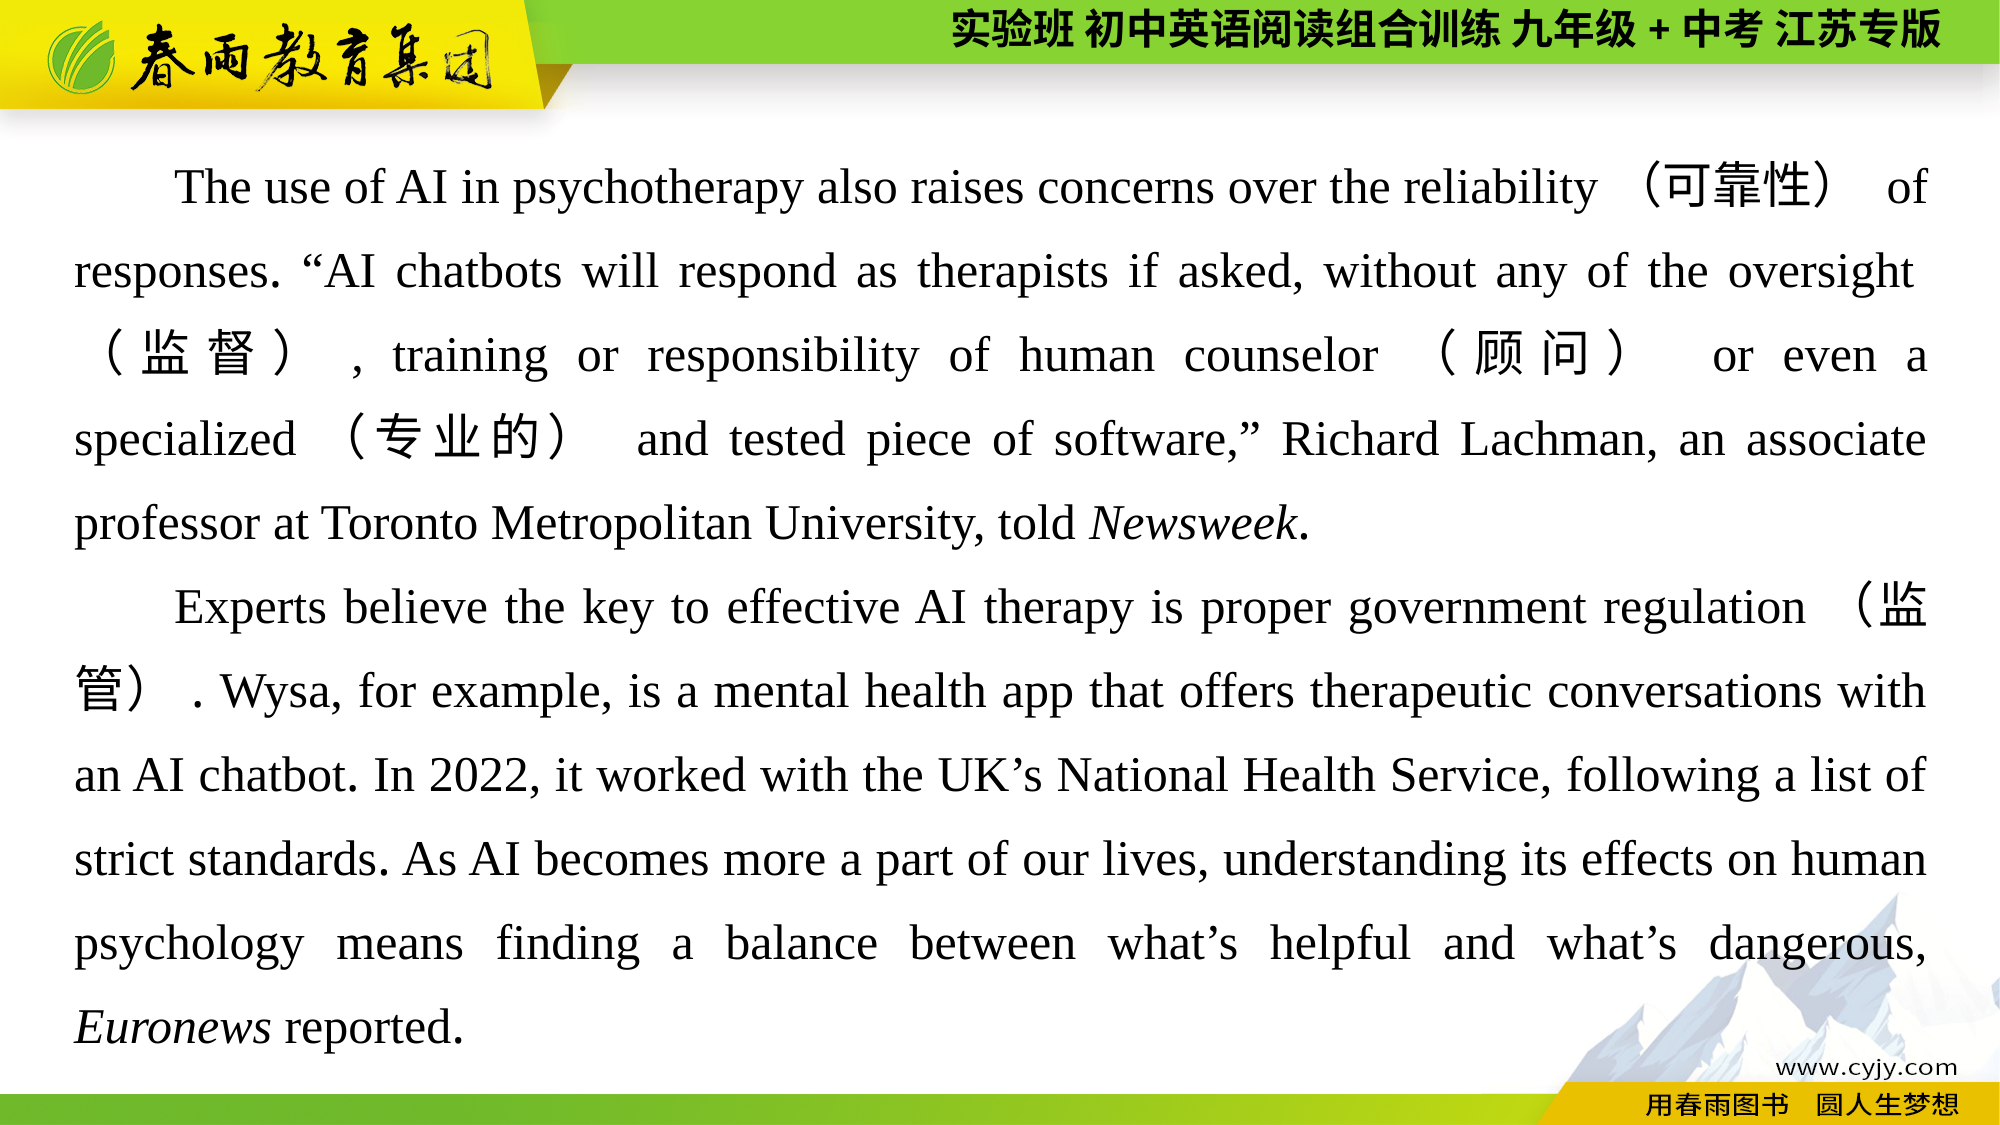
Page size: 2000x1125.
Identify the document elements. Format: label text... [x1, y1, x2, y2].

picture [0, 0, 2000, 1125]
list The use of AI in psychotherapy also raises concerns over the reliability（可靠性） of responses. “AI chatbots will respond as therapists if asked, without any of the oversight（监督）, training or responsibility of human counselor（顾问） or even a specialized（专业的） and tested piece of software,” Richard Lachman, an associate professor at Toronto Metropolitan University, told Newsweek. Experts believe the key to effective AI therapy is proper government regulation（监管）. Wysa, for example, is a mental health app that offers therapeutic conversations with an AI chatbot. In 2022, it worked with the UK’s National Health Service, following a list of strict standards. As AI becomes more a part of our lives, understanding its effects on human psychology means finding a balance between what’s helpful and what’s dangerous, Euronews reported. [59, 122, 1944, 1061]
